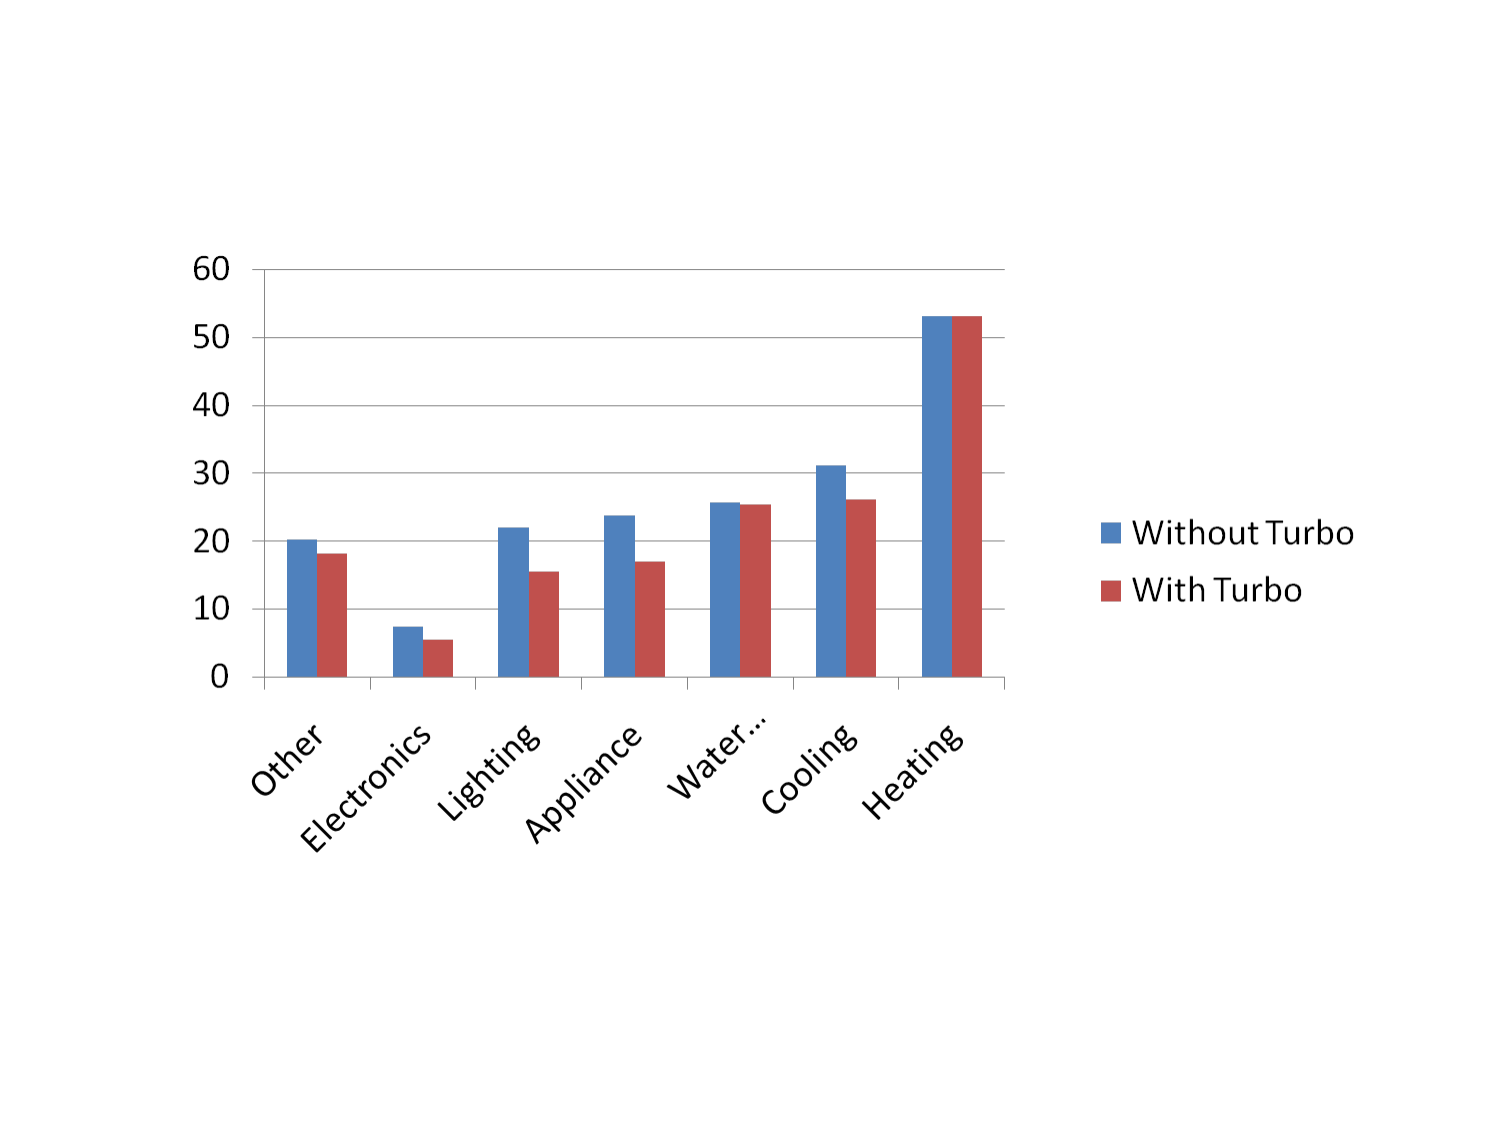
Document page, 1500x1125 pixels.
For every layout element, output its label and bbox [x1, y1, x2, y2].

picture [123, 211, 1377, 914]
